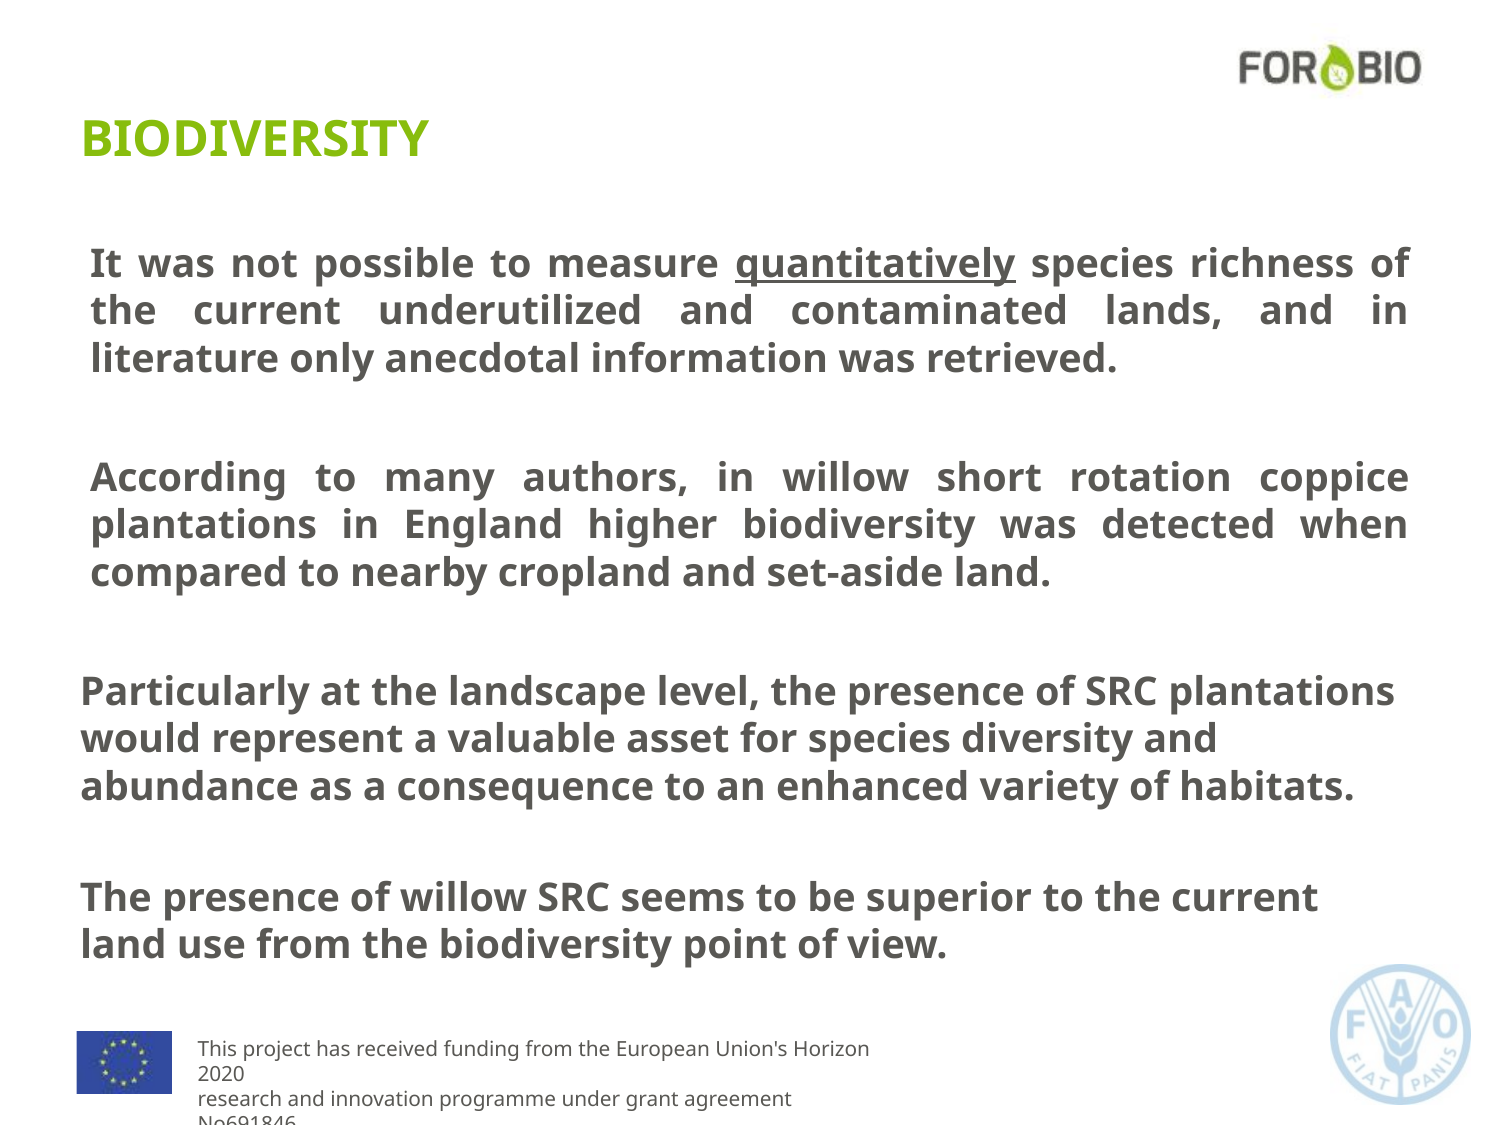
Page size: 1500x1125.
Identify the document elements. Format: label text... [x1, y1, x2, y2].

text_box According to many authors, in willow short rotation coppice plantations in England higher biodiversity was detected when compared to nearby cropland and set-aside land. [74, 444, 1425, 659]
text_box Particularly at the landscape level, the presence of SRC plantations would represent a valuable asset for species diversity and abundance as a consequence to an enhanced variety of habitats. The presence of willow SRC seems to be superior to the current land use from the biodiversity point of view. [64, 658, 1415, 873]
title BIODIVERSITY [64, 42, 1235, 231]
picture [76, 1031, 172, 1094]
text_box It was not possible to measure quantitatively species richness of the current underutilized and contaminated lands, and in literature only anecdotal information was retrieved. [74, 230, 1425, 444]
picture [1187, 23, 1473, 114]
picture [1330, 963, 1471, 1105]
